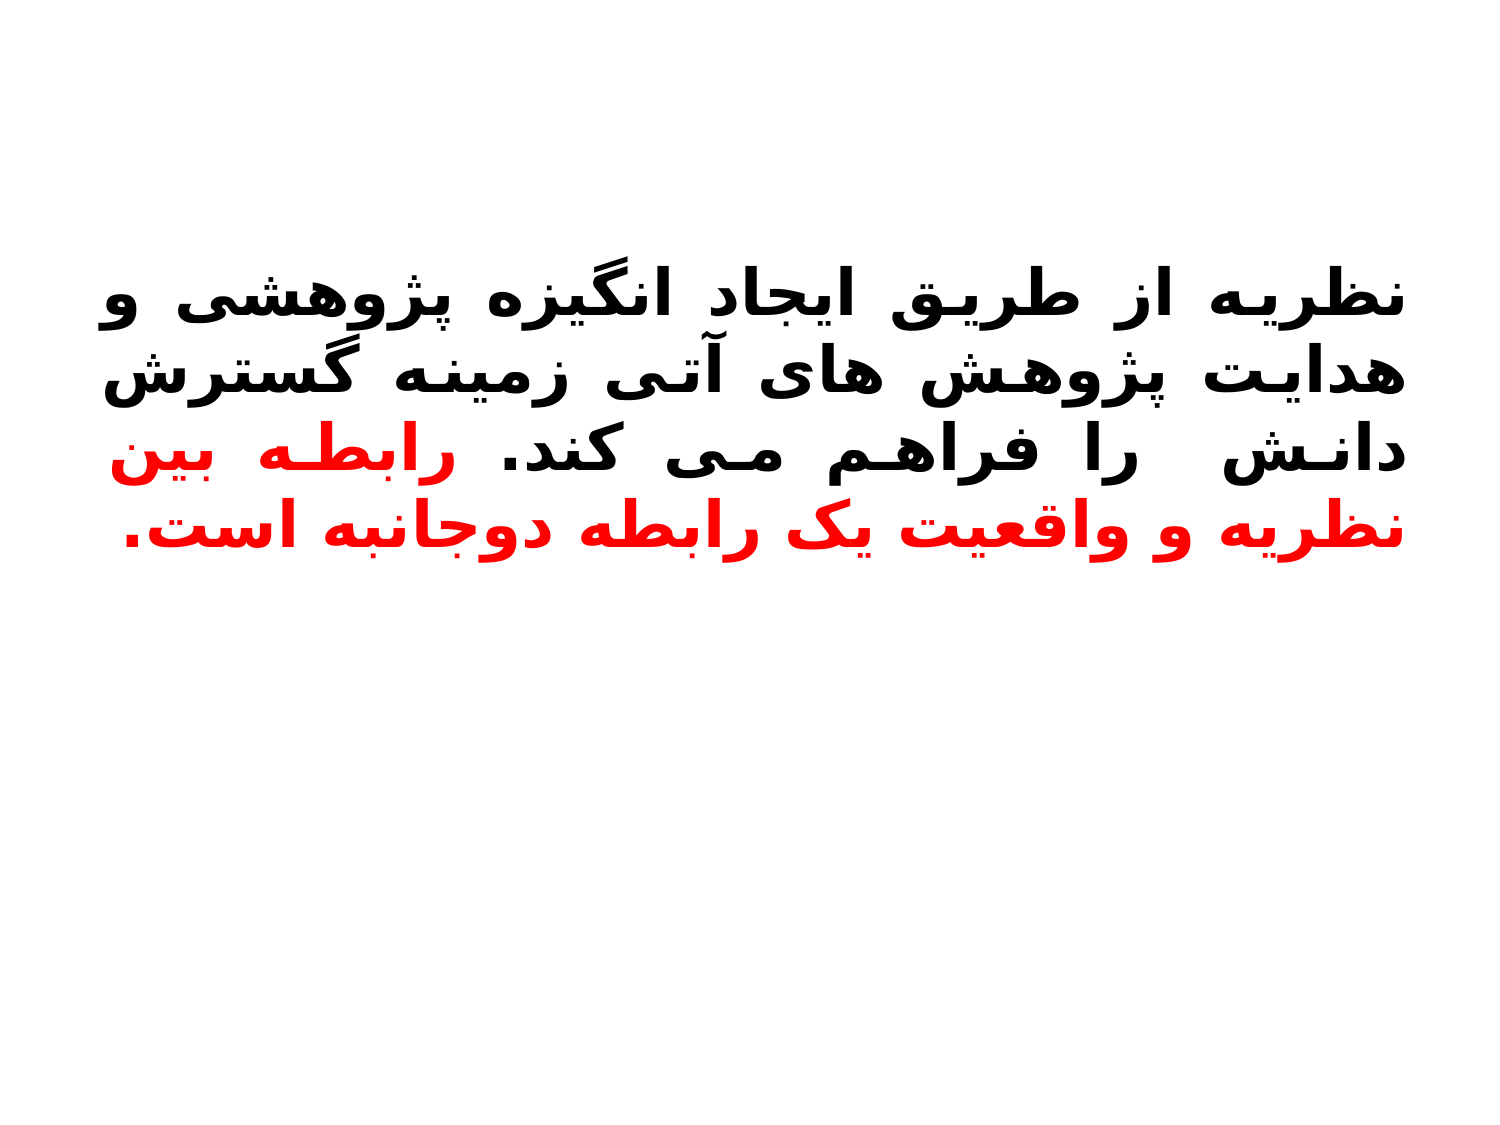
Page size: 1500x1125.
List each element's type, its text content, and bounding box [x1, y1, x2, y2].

title نظریه از طریق ایجاد انگیزه پژوهشی و هدایت پژوهش های آتی زمینه گسترش دانش را فراهم می کند. رابطه بین نظریه و واقعیت یک رابطه دوجانبه است. [76, 243, 1424, 622]
